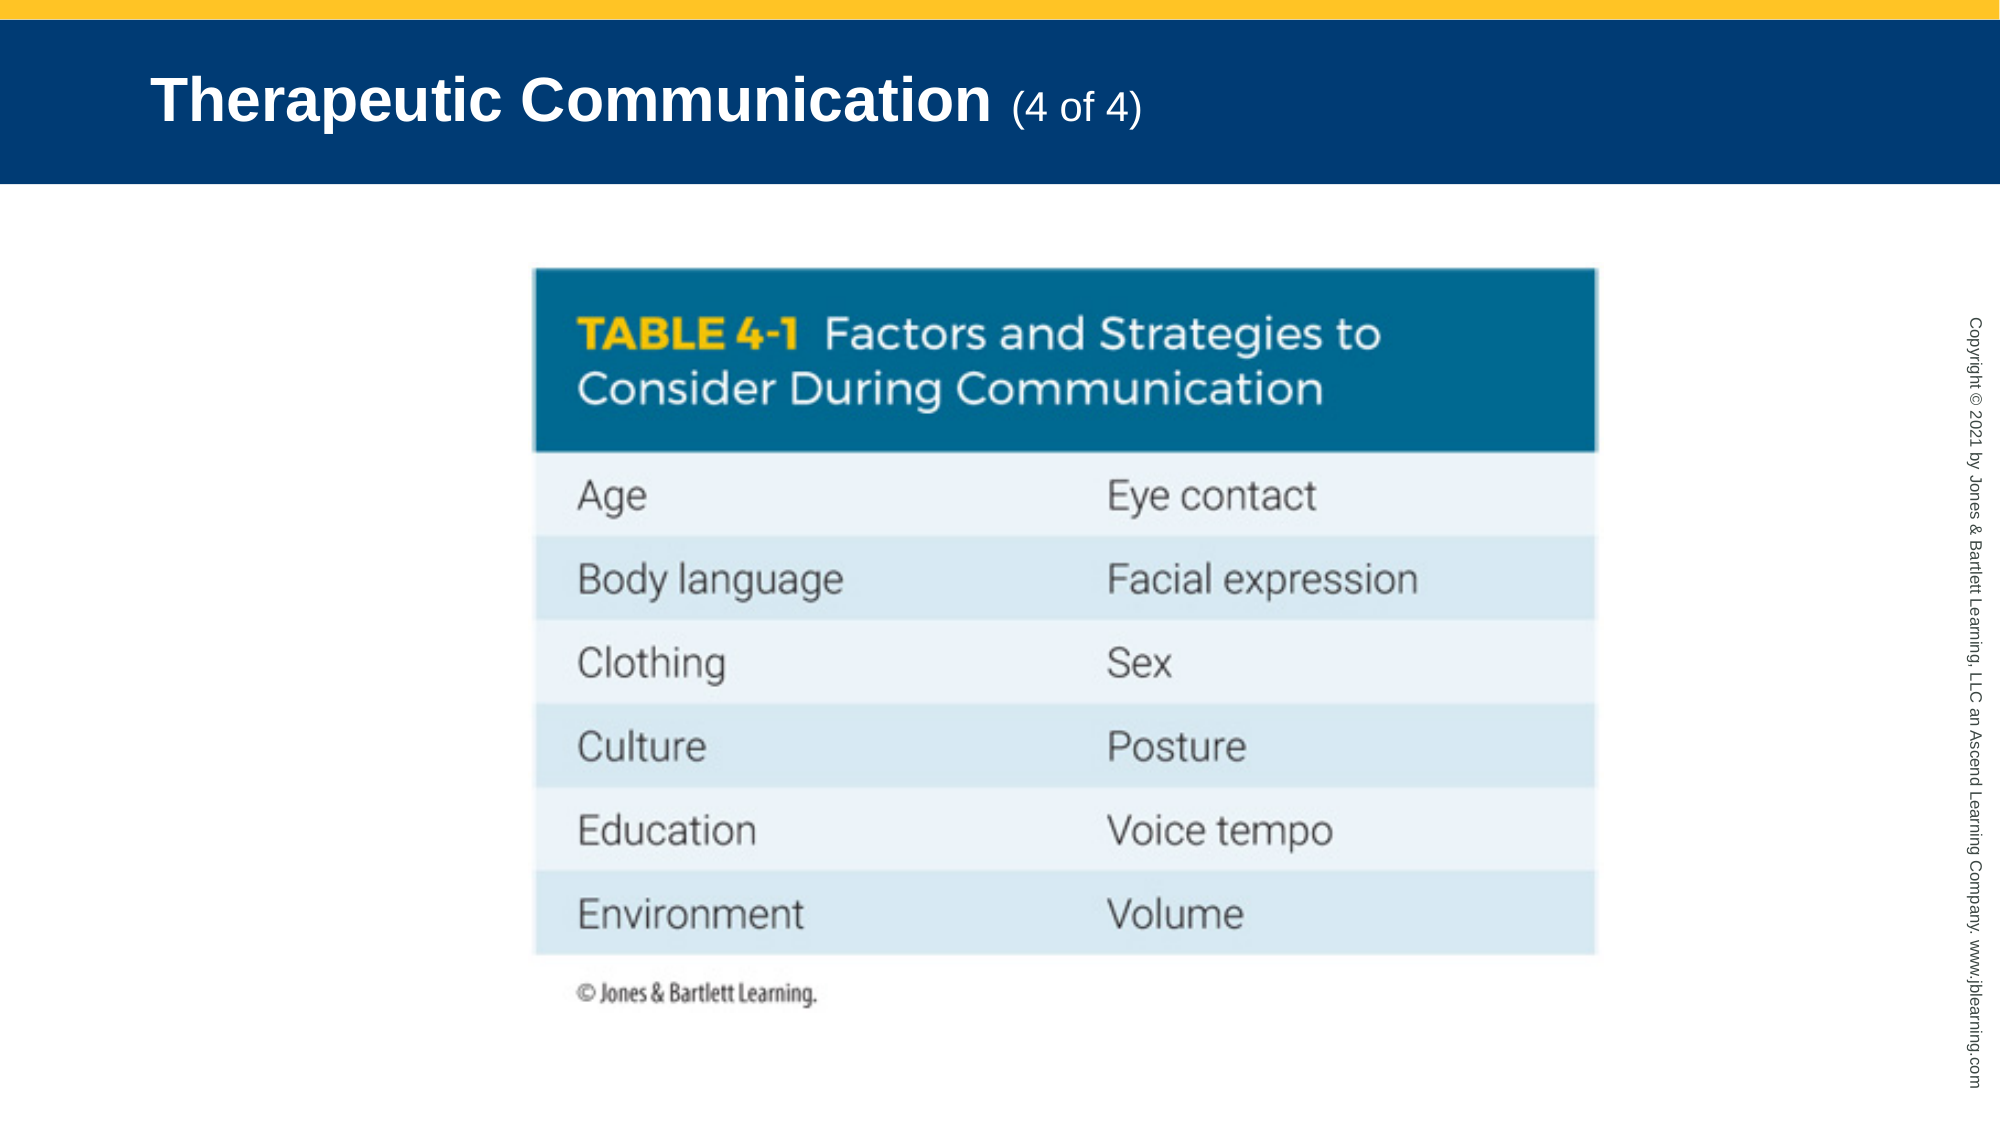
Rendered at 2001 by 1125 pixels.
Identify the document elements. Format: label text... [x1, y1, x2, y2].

title Therapeutic Communication (4 of 4) [0, 19, 2000, 185]
text_box [150, 237, 1850, 1025]
picture [528, 262, 1604, 1014]
